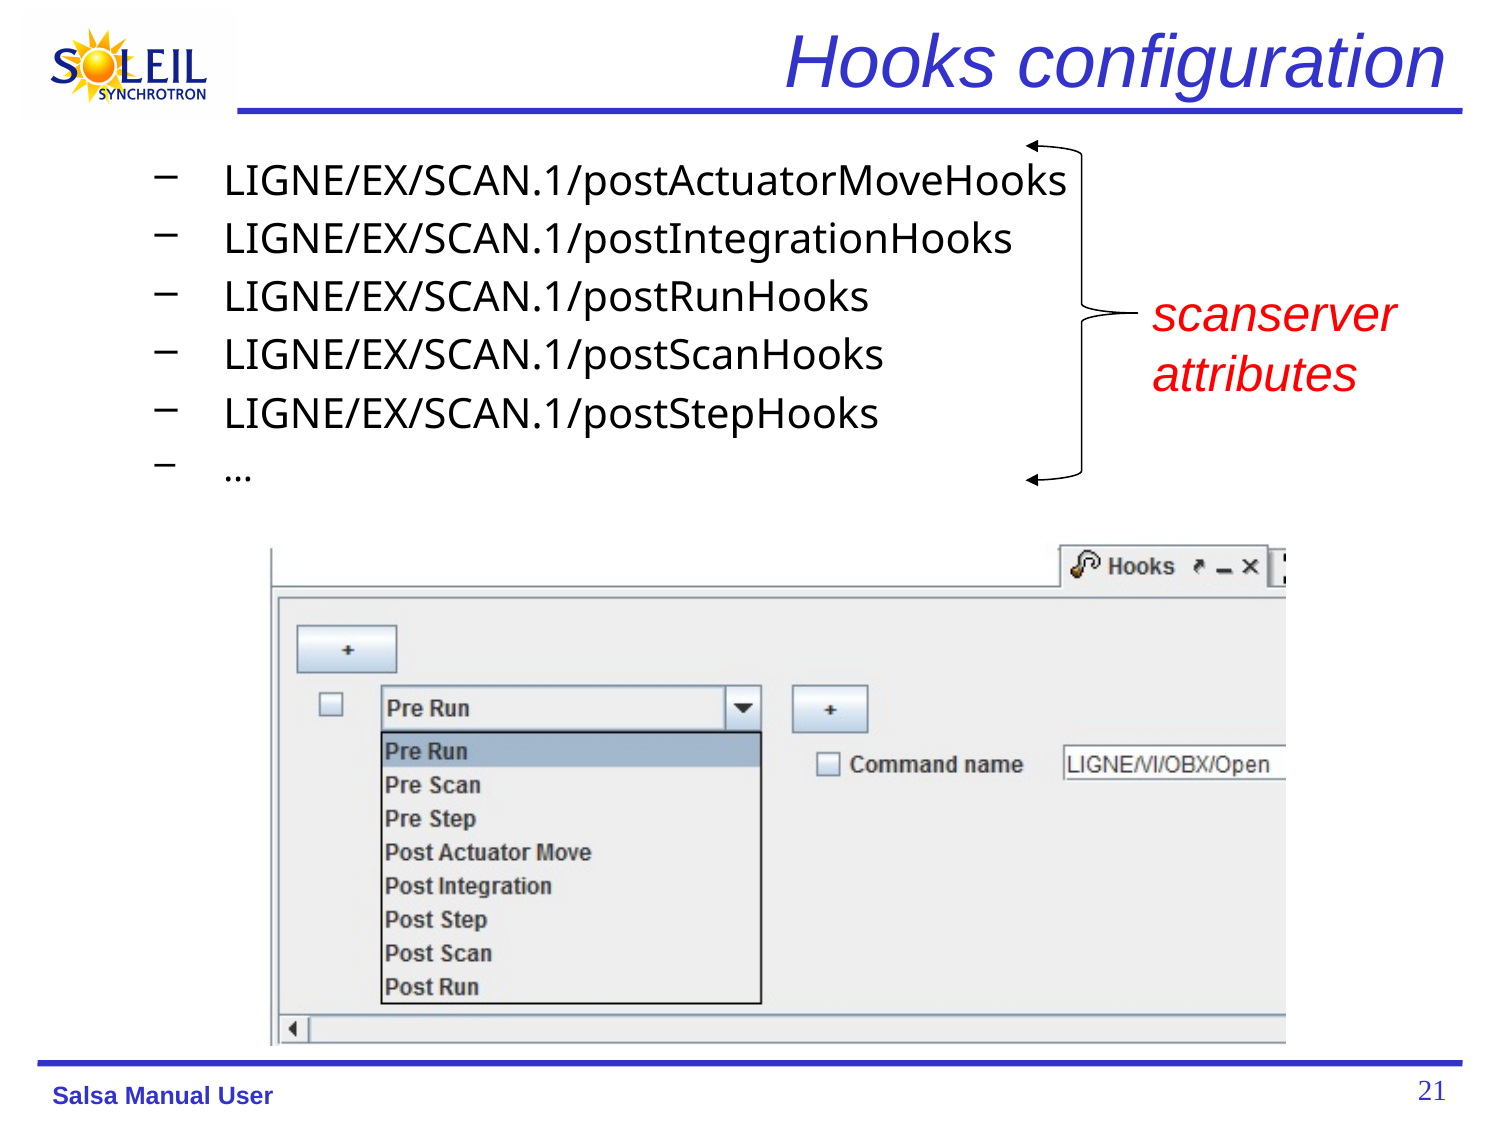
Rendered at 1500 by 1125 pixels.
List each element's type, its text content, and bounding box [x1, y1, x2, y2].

title Hooks configuration [237, 10, 1463, 106]
text_box [1025, 139, 1138, 487]
list LIGNE/EX/SCAN.1/postActuatorMoveHooks LIGNE/EX/SCAN.1/postIntegrationHooks LIGNE/EX/SCAN.1/postRunHooks LIGNE/EX/SCAN.1/postScanHooks LIGNE/EX/SCAN.1/postStepHooks … [52, 145, 1463, 1046]
picture [267, 543, 1286, 1046]
text_box scanserver attributes [1137, 274, 1468, 409]
slide_number 21 [1119, 1063, 1463, 1118]
